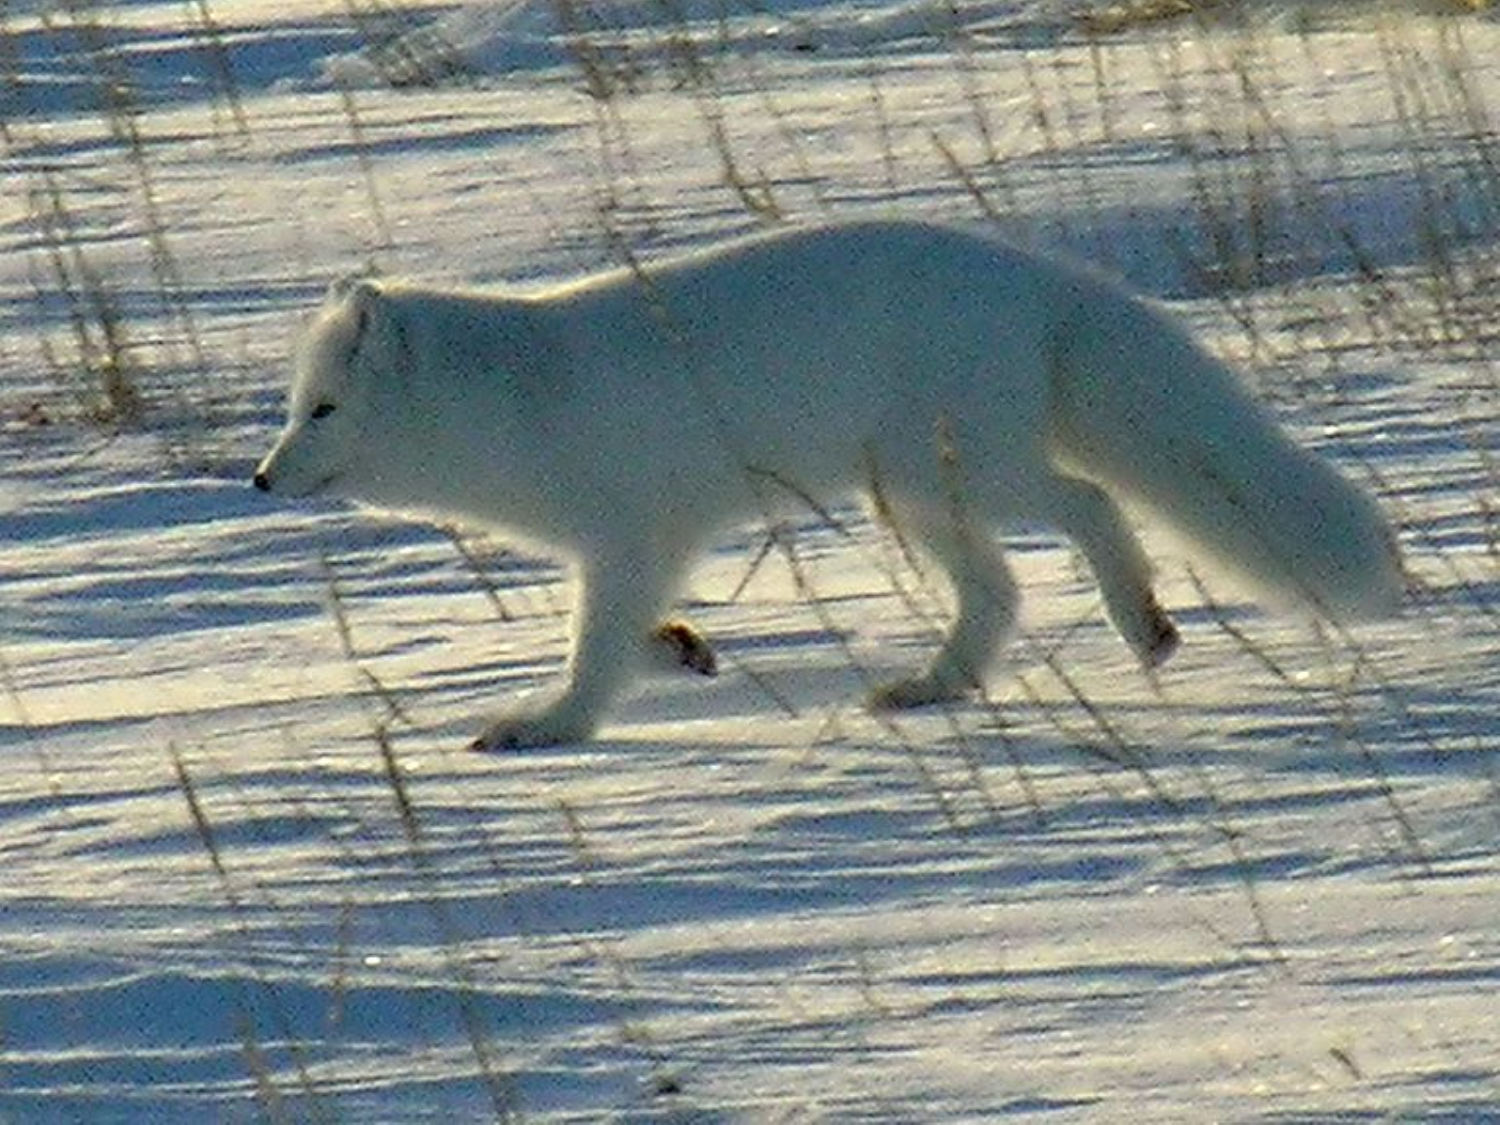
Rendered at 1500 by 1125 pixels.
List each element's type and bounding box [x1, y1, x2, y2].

list [0, 0, 1500, 1125]
